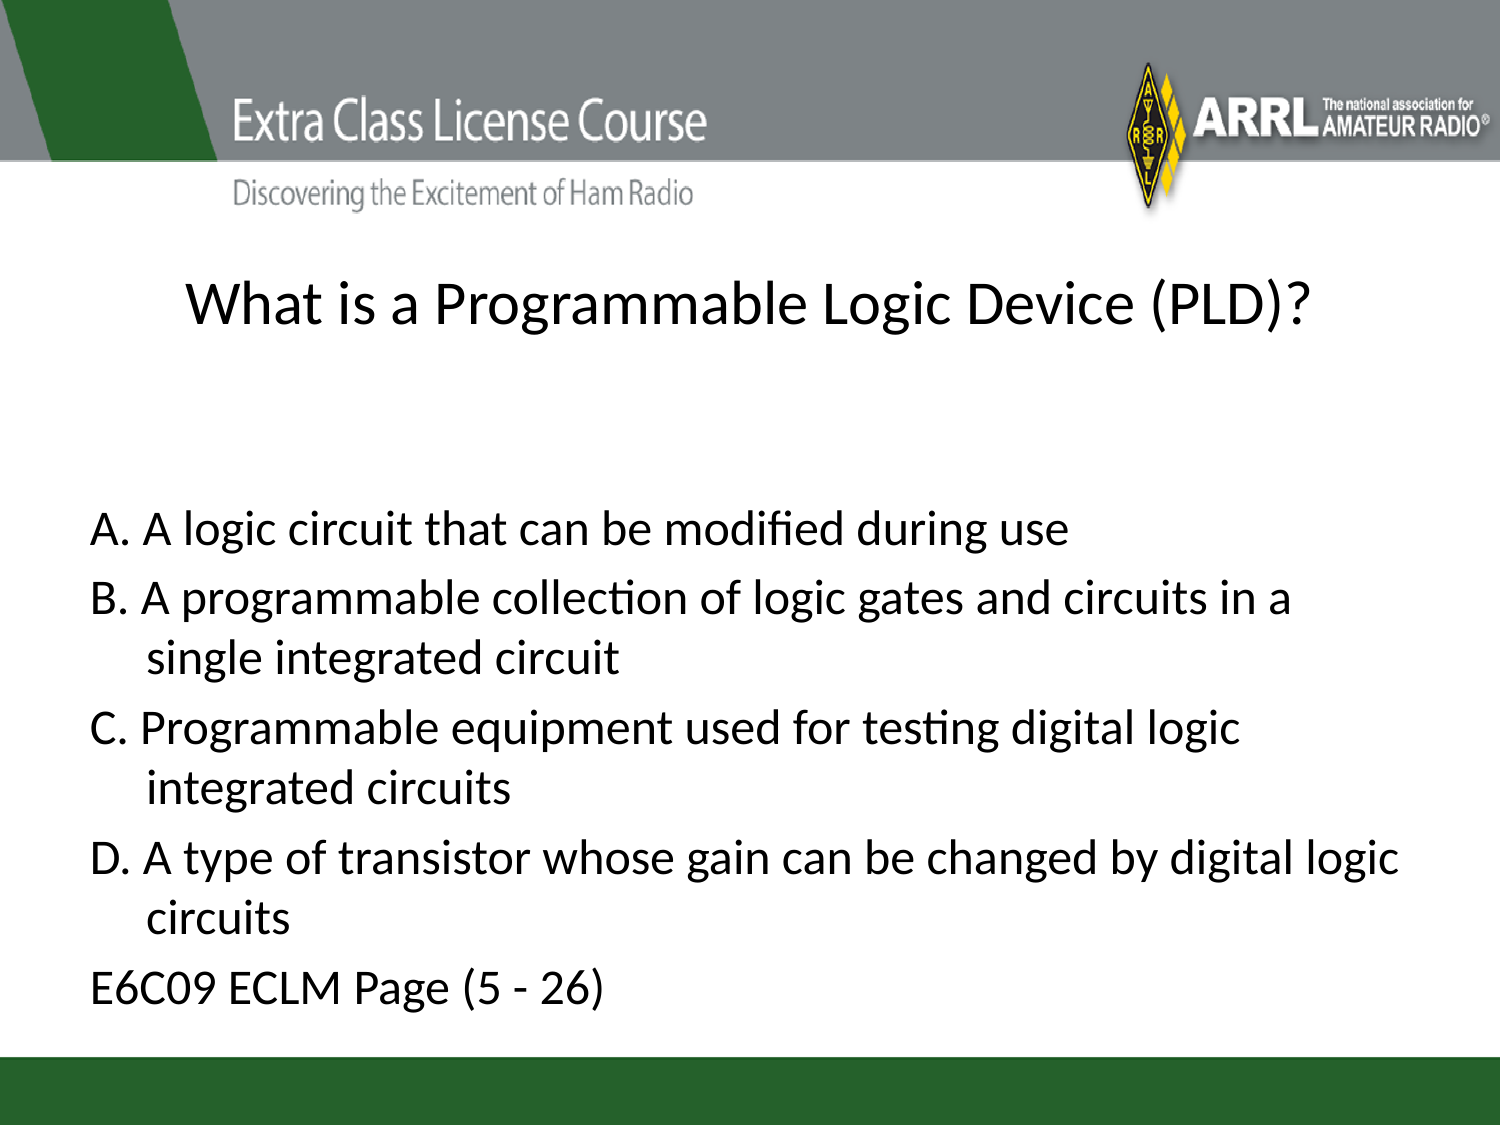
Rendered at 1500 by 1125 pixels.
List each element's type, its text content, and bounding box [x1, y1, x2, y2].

picture [0, 0, 1500, 1125]
title What is a Programmable Logic Device (PLD)? [75, 254, 1425, 435]
list A. A logic circuit that can be modified during use B. A programmable collection of logic gates and circuits in a single integrated circuit C. Programmable equipment used for testing digital logic integrated circuits D. A type of transistor whose gain can be changed by digital logic circuits E6C09 ECLM Page (5 - 26) [75, 487, 1425, 1005]
